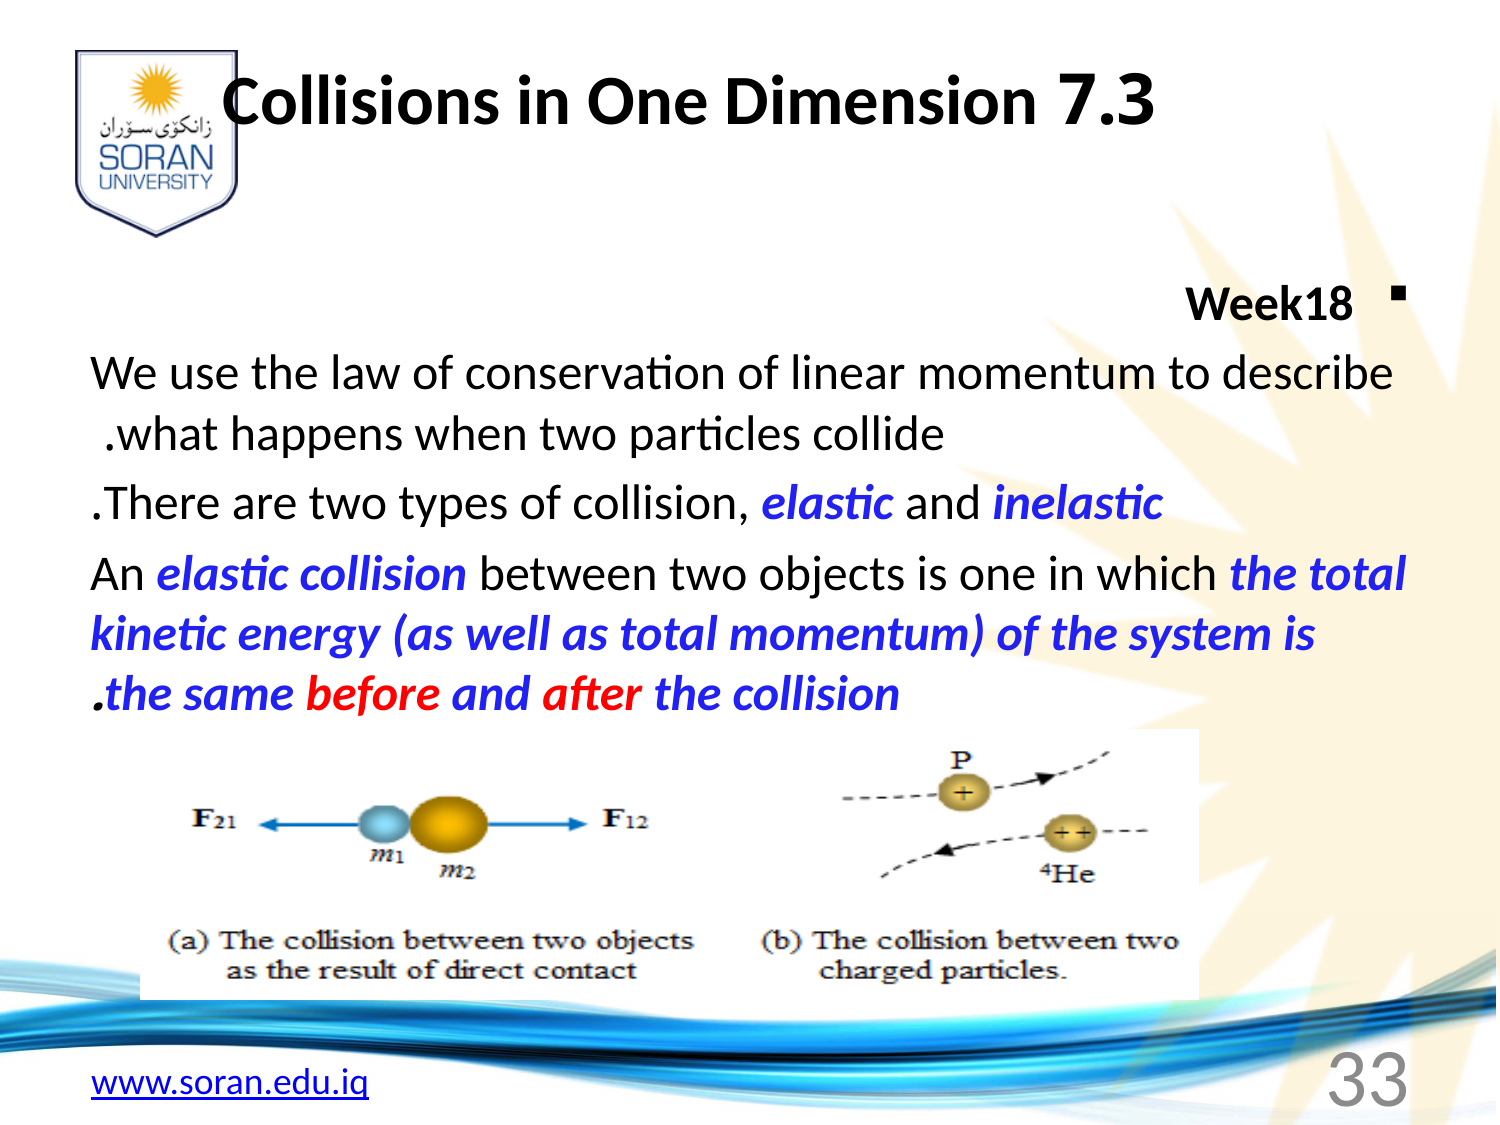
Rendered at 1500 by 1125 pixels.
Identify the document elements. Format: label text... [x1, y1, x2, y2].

picture [140, 729, 1200, 1000]
picture [75, 233, 238, 238]
title 7.3 Collisions in One Dimension [75, 45, 1425, 233]
list Week18 We use the law of conservation of linear momentum to describe what happens when two particles collide. There are two types of collision, elastic and inelastic. An elastic collision between two objects is one in which the total kinetic energy (as well as total momentum) of the system is the same before and after the collision. [75, 262, 1425, 1005]
picture [0, 99, 1500, 1125]
slide_number 33 [1074, 1042, 1425, 1103]
